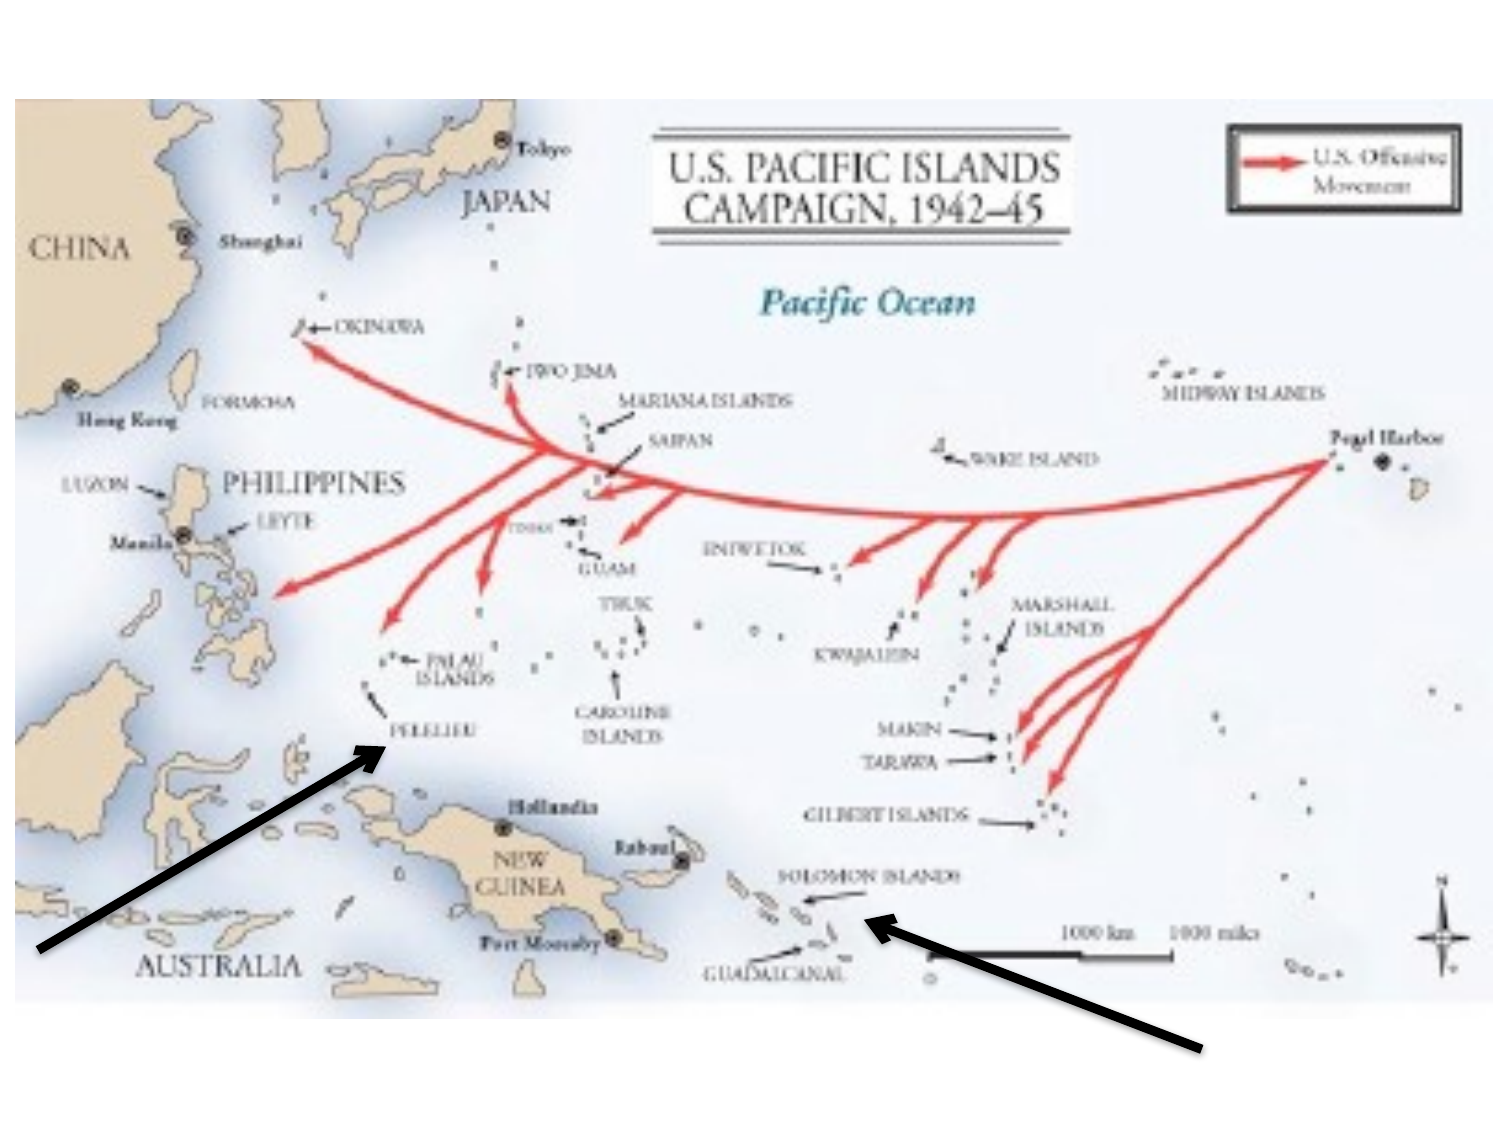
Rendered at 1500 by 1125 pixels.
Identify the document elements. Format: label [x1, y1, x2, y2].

picture [14, 98, 1493, 1020]
text_box [37, 746, 387, 951]
text_box [863, 919, 1202, 1050]
